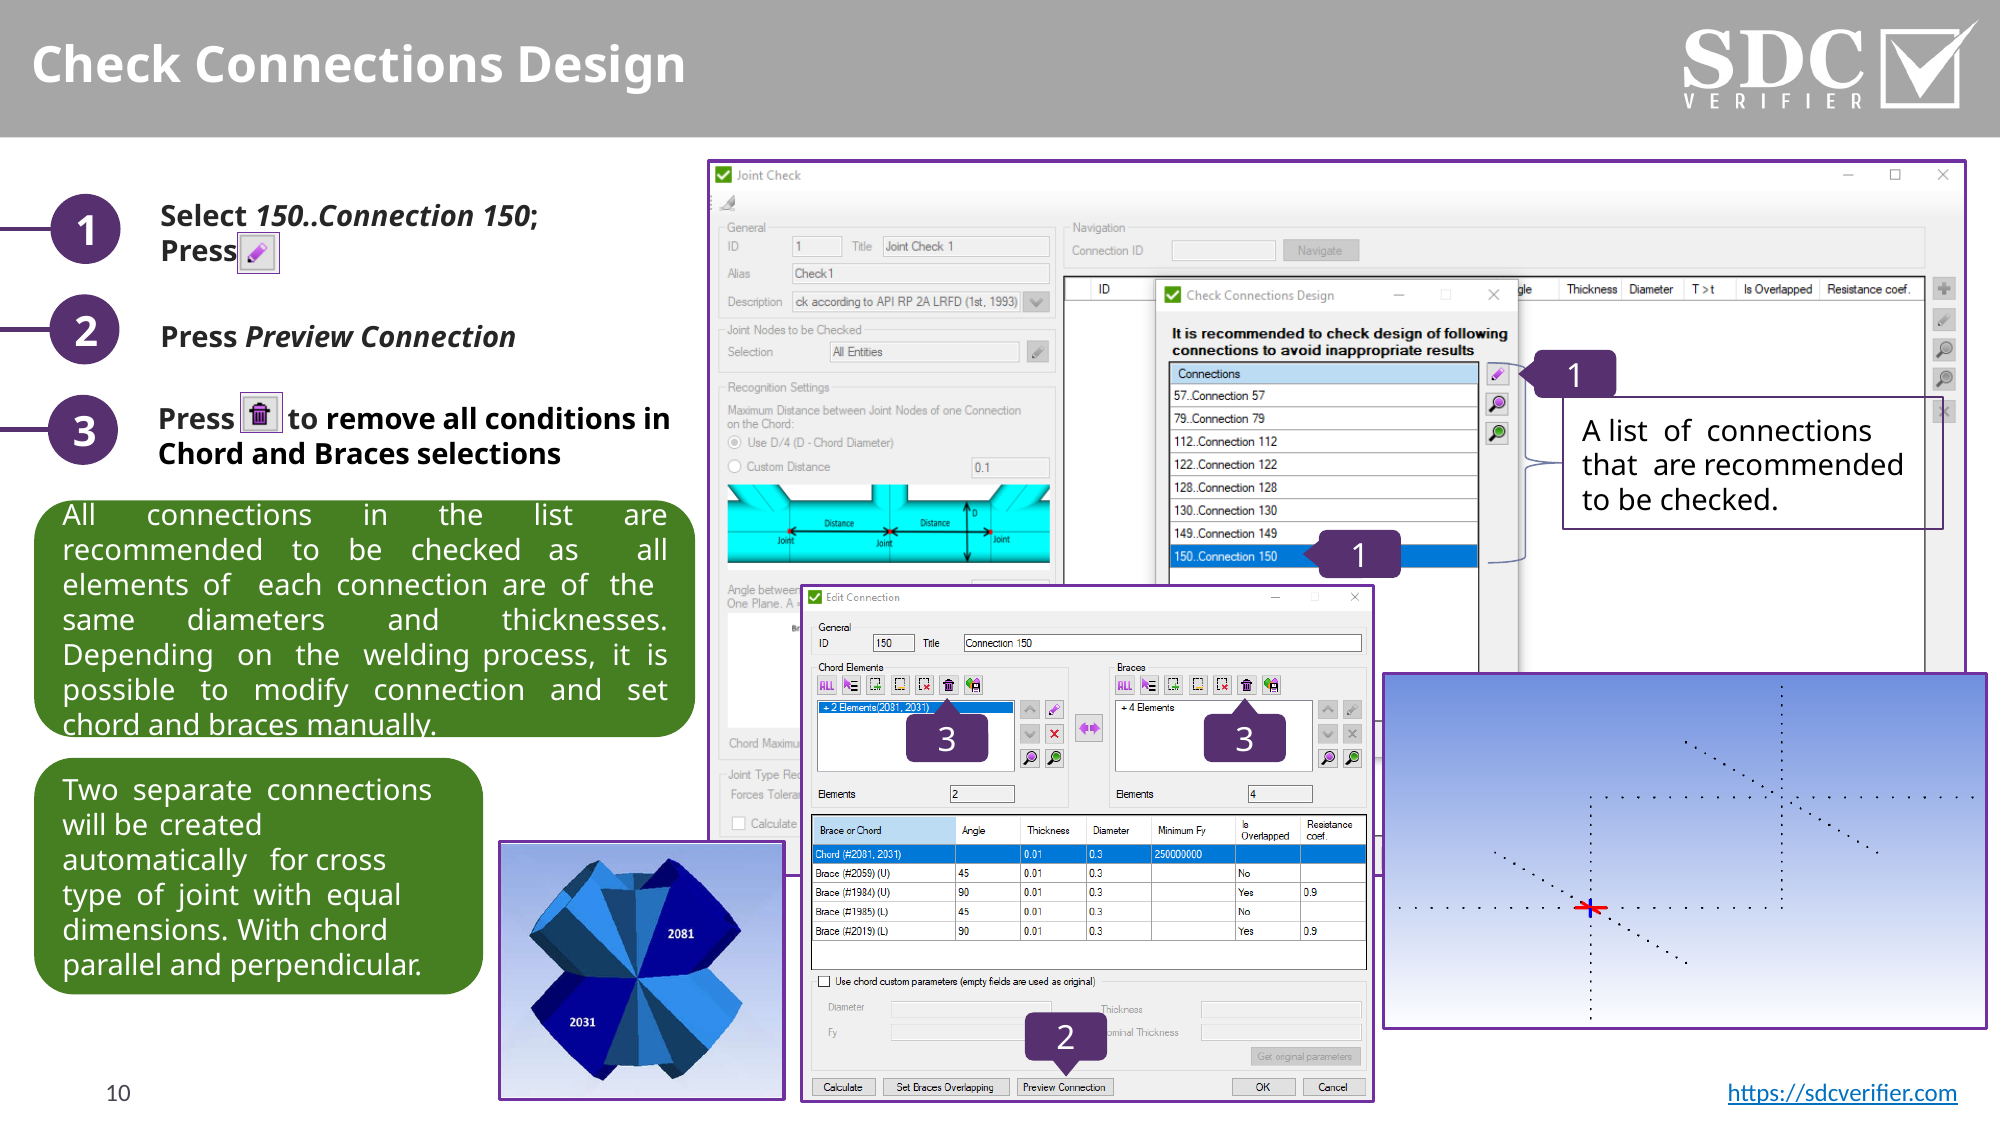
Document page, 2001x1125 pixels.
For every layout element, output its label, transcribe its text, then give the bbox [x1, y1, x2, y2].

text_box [1203, 697, 1287, 763]
title Check Connections Design [16, 24, 1948, 113]
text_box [1024, 1012, 1108, 1077]
picture [1644, 0, 2000, 148]
picture [500, 162, 1986, 1101]
slide_number 10 [1, 1061, 146, 1122]
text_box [0, 193, 121, 265]
text_box All connections in the list are recommended to be checked as all elements of each connection are of the same diameters and thicknesses. Depending on the welding process, it is possible to modify connection and set chord and braces manually. [32, 498, 697, 739]
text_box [0, 394, 119, 466]
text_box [905, 697, 989, 763]
text_box Two separate connections will be created automatically for cross type of joint with equal dimensions. With chord parallel and perpendicular. [32, 756, 485, 997]
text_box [0, 294, 120, 365]
picture [237, 232, 280, 274]
picture [240, 391, 284, 434]
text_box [1518, 349, 1617, 399]
text_box Press to remove all conditions in Chord and Braces selections [143, 393, 704, 481]
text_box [1302, 529, 1402, 579]
text_box Press Preview Connection [145, 310, 704, 393]
text_box Select 150..Connection 150; Press [145, 189, 704, 278]
